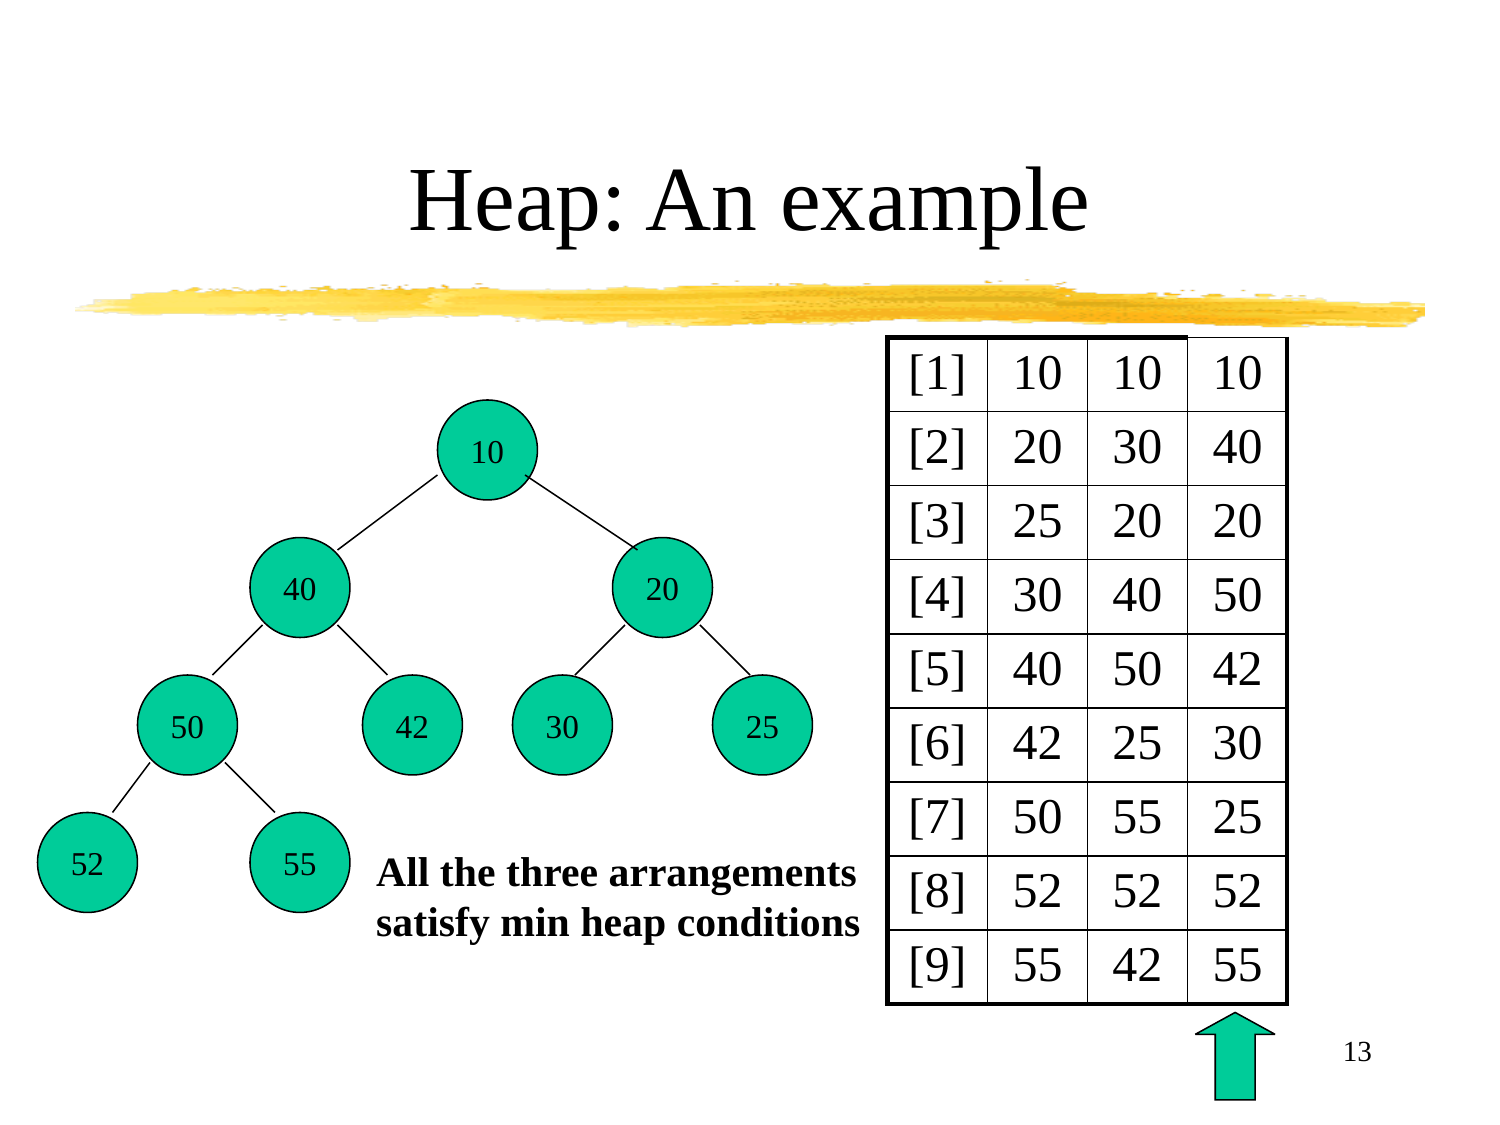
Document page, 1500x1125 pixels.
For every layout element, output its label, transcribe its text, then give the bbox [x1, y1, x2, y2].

table_cell [4] [890, 560, 987, 633]
table_cell 42 [988, 709, 1087, 781]
table_cell 20 [1188, 486, 1285, 559]
table_cell [8] [890, 857, 987, 929]
table_cell 25 [1188, 783, 1285, 855]
table_cell 52 [1188, 857, 1285, 929]
table_cell [7] [890, 783, 987, 855]
table_cell 25 [1088, 709, 1187, 781]
table_cell [2] [890, 412, 987, 485]
table_cell [9] [890, 931, 987, 1002]
table_cell 52 [988, 857, 1087, 929]
table_cell 20 [1088, 486, 1187, 559]
table_cell 50 [1088, 635, 1187, 707]
table_header [1] [890, 340, 987, 411]
table_header 10 [1088, 340, 1187, 411]
table_cell 42 [1188, 635, 1285, 707]
table_cell 52 [1088, 857, 1187, 929]
table_cell 55 [988, 931, 1087, 1002]
table_cell 42 [1088, 931, 1187, 1002]
table_cell 20 [988, 412, 1087, 485]
table_cell 55 [1088, 783, 1187, 855]
table_cell 50 [988, 783, 1087, 855]
slide_number 13 [1074, 1024, 1388, 1101]
table_cell 30 [988, 560, 1087, 633]
table_cell 40 [988, 635, 1087, 707]
table_header 10 [1188, 338, 1285, 411]
table_cell 40 [1088, 560, 1187, 633]
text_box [37, 399, 813, 913]
title Heap: An example [112, 99, 1388, 288]
text_box All the three arrangements satisfy min heap conditions [361, 837, 876, 953]
table_cell 30 [1088, 412, 1187, 485]
table_cell [6] [890, 709, 987, 781]
table_cell 40 [1188, 412, 1285, 485]
table_cell 55 [1188, 931, 1285, 1002]
table_cell 25 [988, 486, 1087, 559]
table_cell [3] [890, 486, 987, 559]
table_cell 50 [1188, 560, 1285, 633]
table_cell 30 [1188, 709, 1285, 781]
table_cell [5] [890, 635, 987, 707]
table_header 10 [988, 340, 1087, 411]
picture [75, 274, 1425, 338]
text_box [1195, 1012, 1276, 1100]
